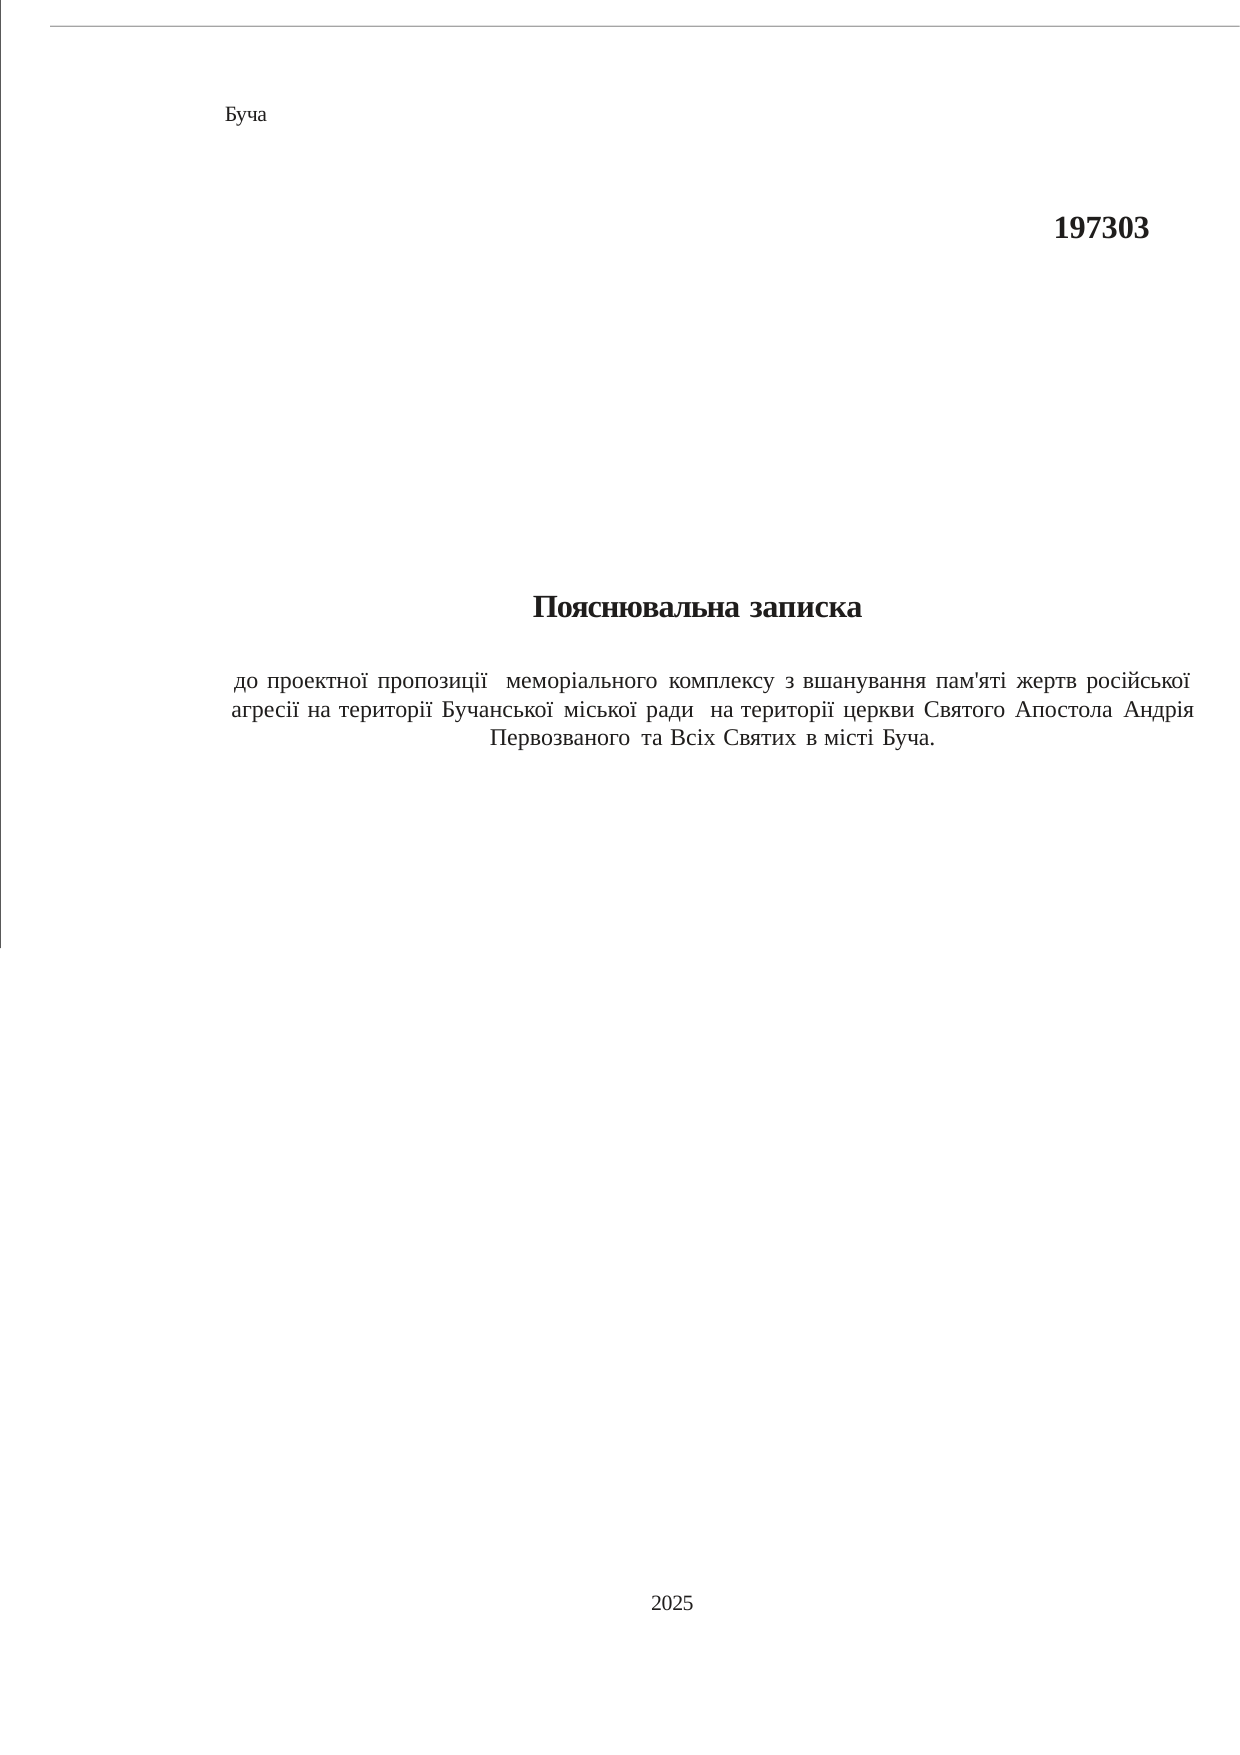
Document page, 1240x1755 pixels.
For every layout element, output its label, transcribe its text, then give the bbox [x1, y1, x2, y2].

text_box 197303 [1051, 203, 1155, 245]
text_box Пояснювальна записка до проектної пропозиції меморіального комплексу з вшанування пам'яті жертв російської агресії на території Бучанської міської ради на території церкви Святого Апостола Андрія Первозваного та Всіх Святих в місті Буча. [223, 583, 1201, 751]
text_box 2025 [649, 1586, 699, 1615]
text_box Буча [222, 97, 273, 126]
